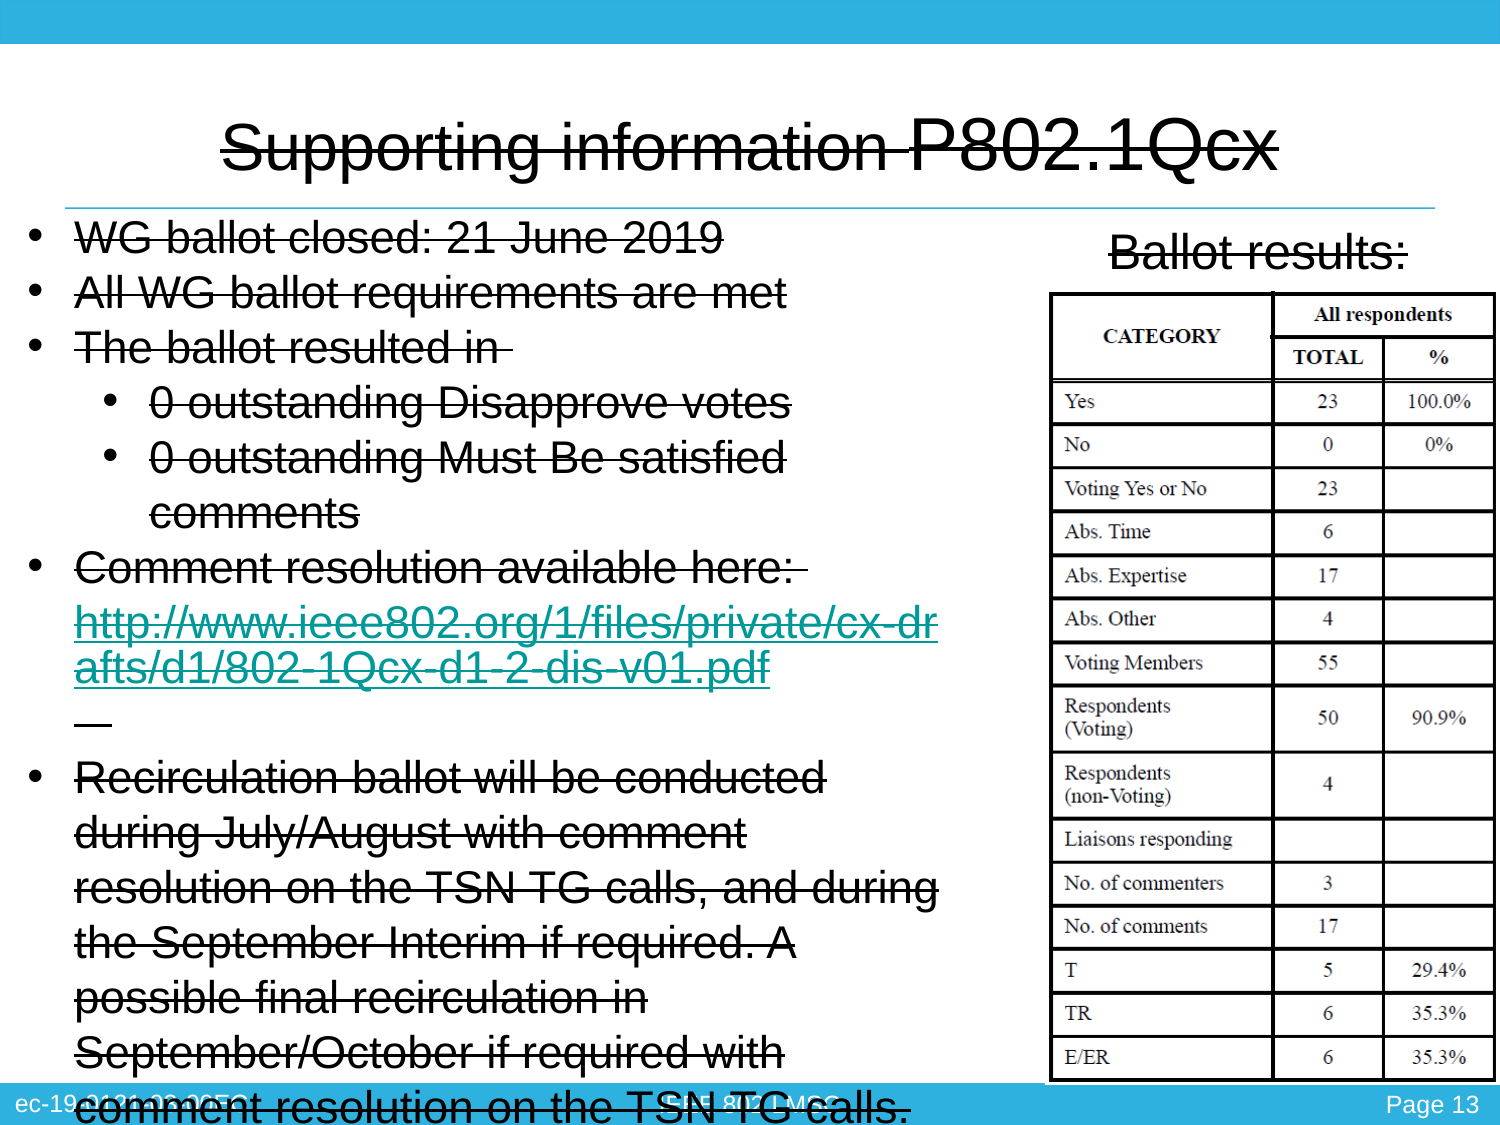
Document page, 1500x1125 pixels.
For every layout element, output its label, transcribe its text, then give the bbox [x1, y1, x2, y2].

text_box Ballot results: [1093, 211, 1423, 287]
text_box WG ballot closed: 21 June 2019 All WG ballot requirements are met The ballot resulted in 0 outstanding Disapprove votes 0 outstanding Must Be satisfied comments Comment resolution available here: http://www.ieee802.org/1/files/private/cx-drafts/d1/802-1Qcx-d1-2-dis-v01.pdf Recirculation ballot will be conducted during July/August with comment resolution on the TSN TG calls, and during the September Interim if required. A possible final recirculation in September/October if required with comment resolution on the TSN TG calls. [12, 199, 963, 1095]
title Supporting information P802.1Qcx [75, 75, 1425, 205]
picture [1044, 287, 1500, 1085]
